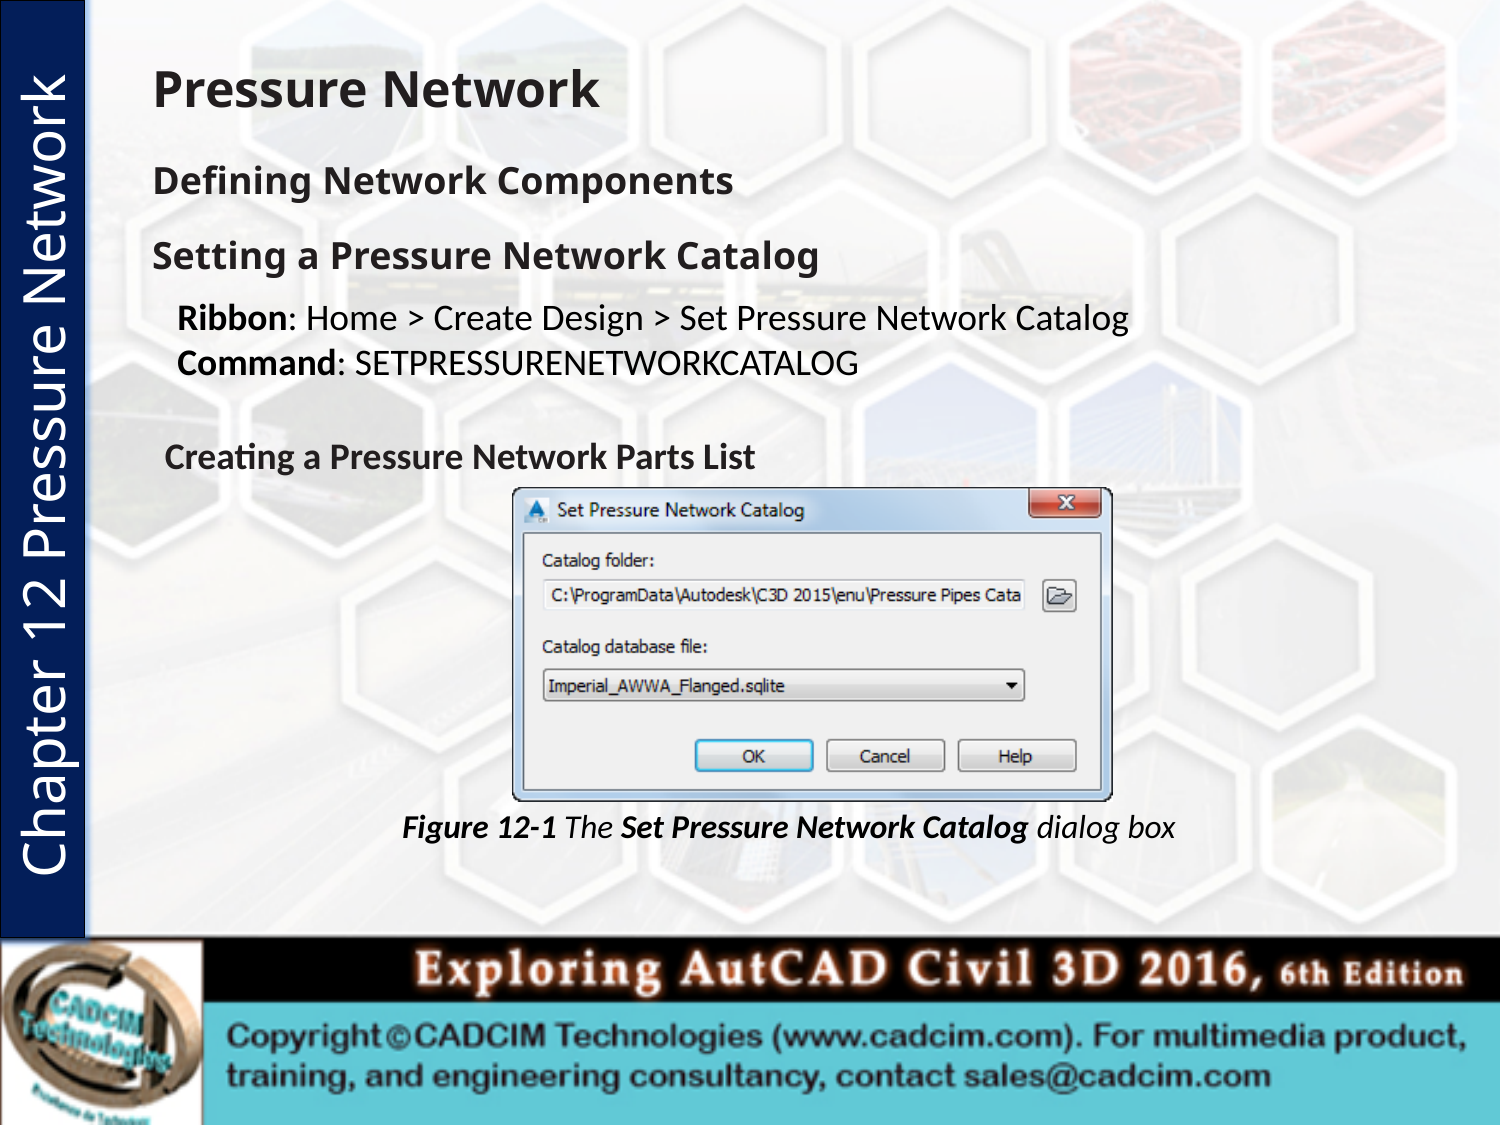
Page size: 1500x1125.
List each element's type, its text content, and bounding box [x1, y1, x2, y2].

picture [0, 0, 1500, 1125]
text_box Chapter 12 Pressure Network [0, 0, 85, 938]
text_box Defining Network Components [137, 149, 888, 210]
text_box Setting a Pressure Network Catalog [137, 224, 888, 285]
text_box Ribbon: Home > Create Design > Set Pressure Network Catalog Command: SETPRESSURENETWORKCATALOG [162, 285, 1450, 391]
text_box Pressure Network [137, 49, 888, 125]
text_box Creating a Pressure Network Parts List [149, 424, 900, 485]
text_box Figure 12-1 The Set Pressure Network Catalog dialog box [387, 798, 1223, 853]
